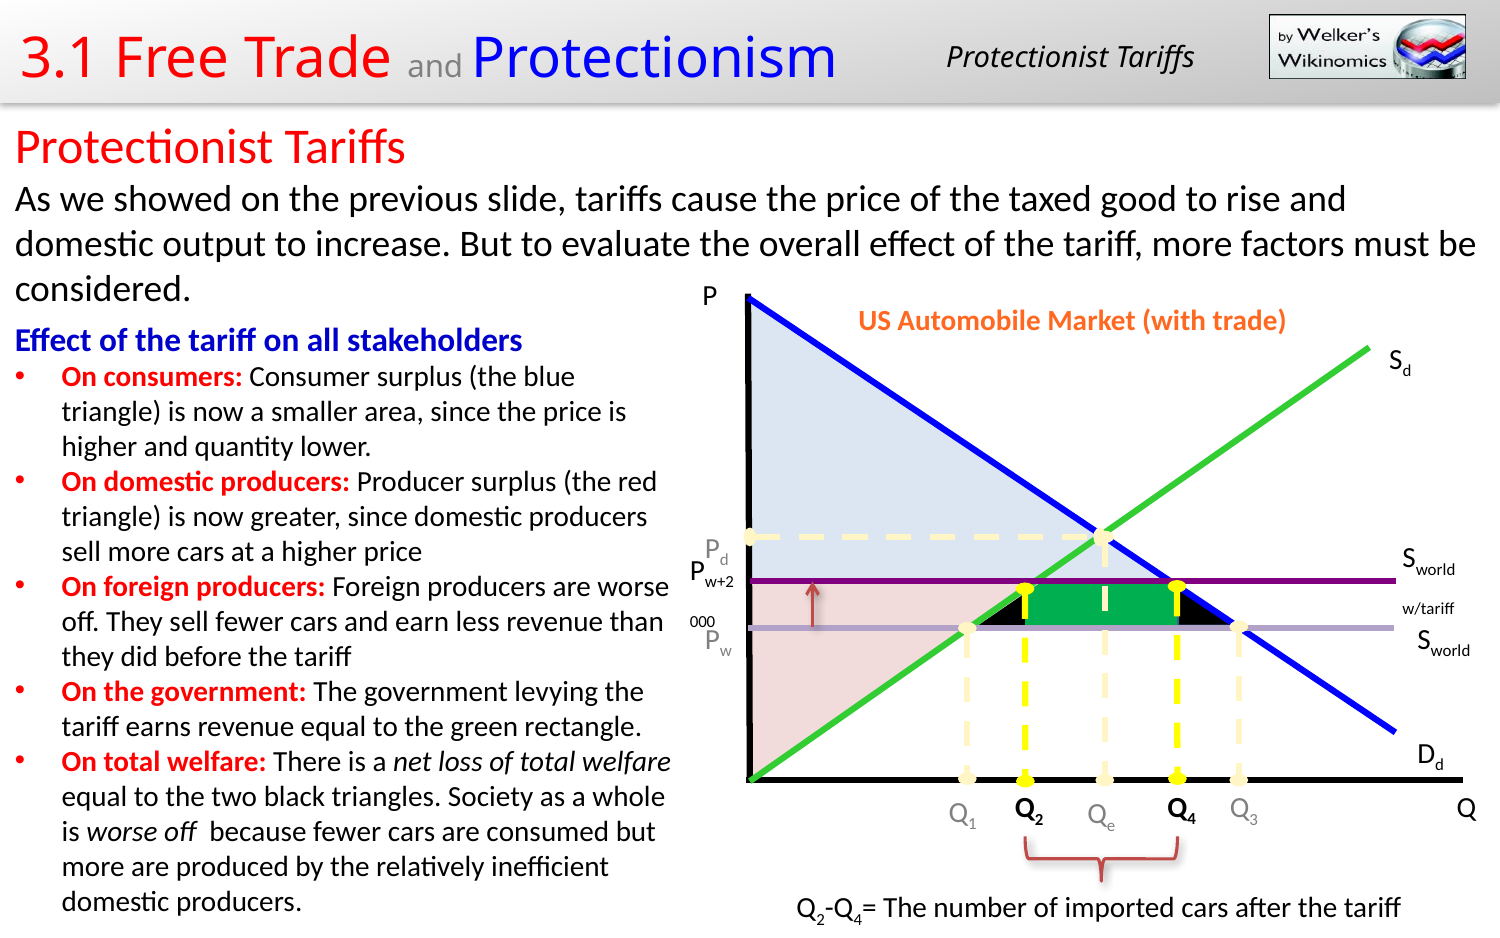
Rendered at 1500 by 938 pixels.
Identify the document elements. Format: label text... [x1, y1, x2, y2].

text_box Protectionist Tariffs [829, 30, 1313, 81]
picture [1269, 14, 1466, 79]
text_box Effect of the tariff on all stakeholders On consumers: Consumer surplus (the blue triangle) is now a smaller area, since the price is higher and quantity lower. On domestic producers: Producer surplus (the red triangle) is now greater, since domestic producers sell more cars at a higher price On foreign producers: Foreign producers are worse off. They sell fewer cars and earn less revenue than they did before the tariff On the government: The government levying the tariff earns revenue equal to the green rectangle. On total welfare: There is a net loss of total welfare equal to the two black triangles. Society as a whole is worse off because fewer cars are consumed but more are produced by the relatively inefficient domestic producers. [0, 310, 671, 938]
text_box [674, 268, 1500, 932]
text_box Protectionist Tariffs As we showed on the previous slide, tariffs cause the price of the taxed good to rise and domestic output to increase. But to evaluate the overall effect of the tariff, more factors must be considered. [0, 106, 1500, 310]
